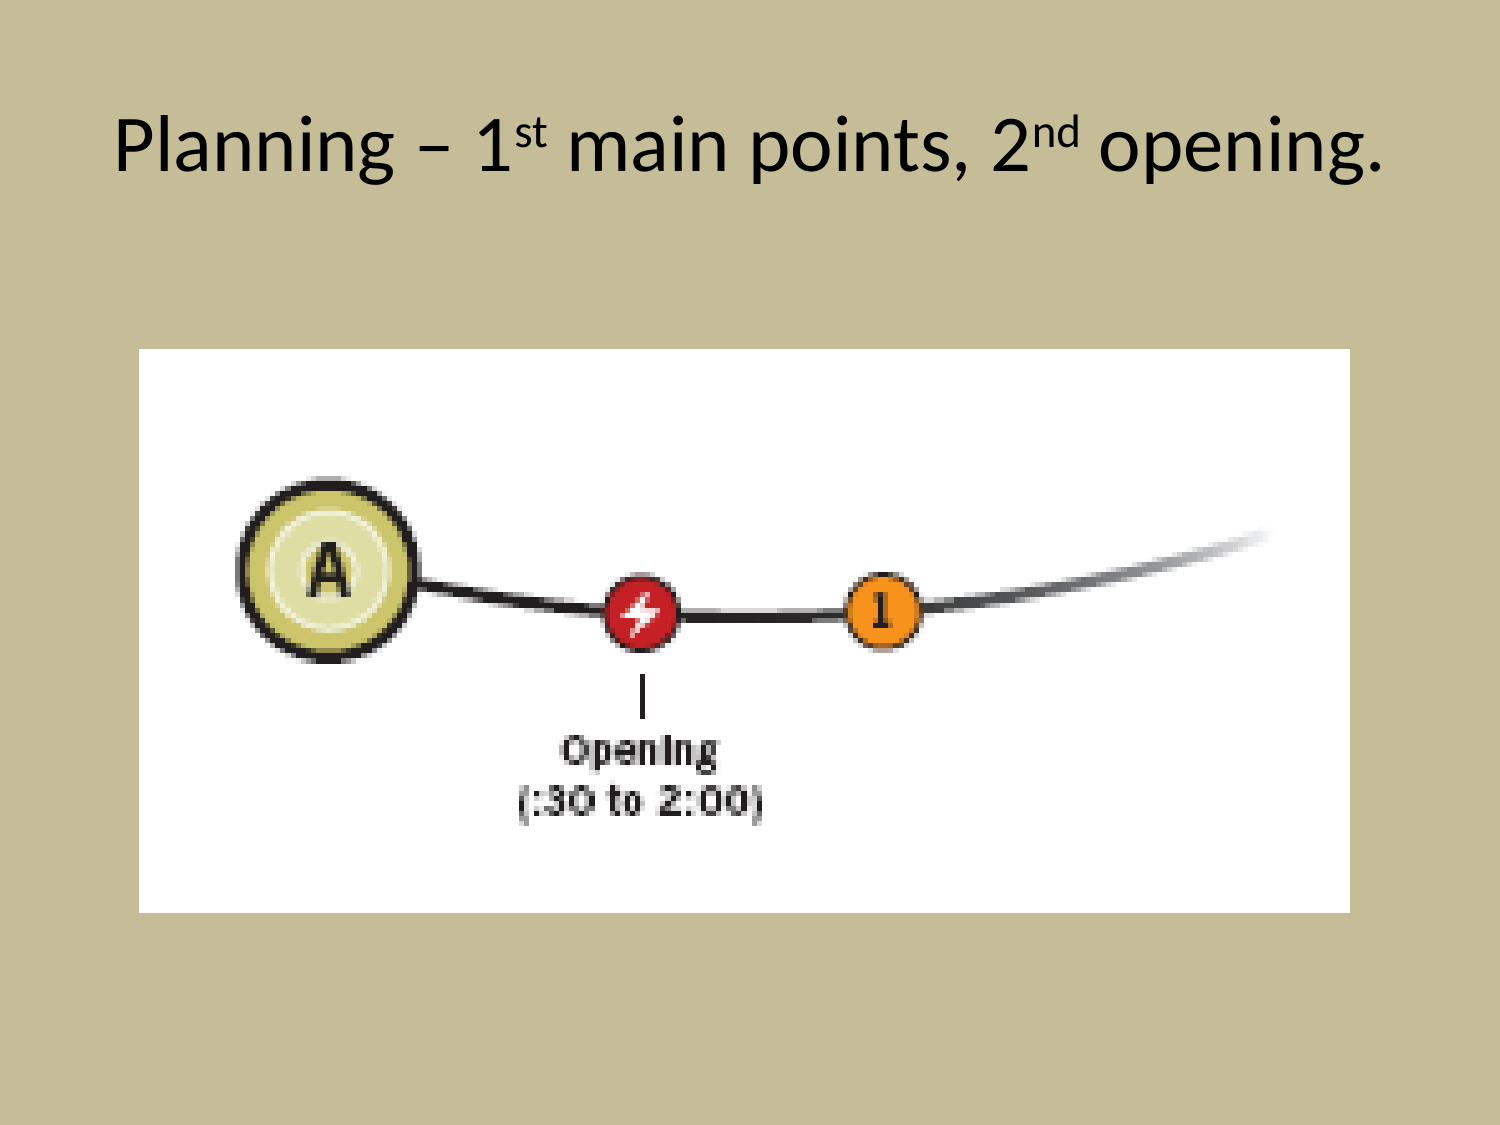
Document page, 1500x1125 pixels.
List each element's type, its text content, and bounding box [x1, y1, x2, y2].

title Planning – 1st main points, 2nd opening. [75, 45, 1425, 233]
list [138, 349, 1351, 913]
